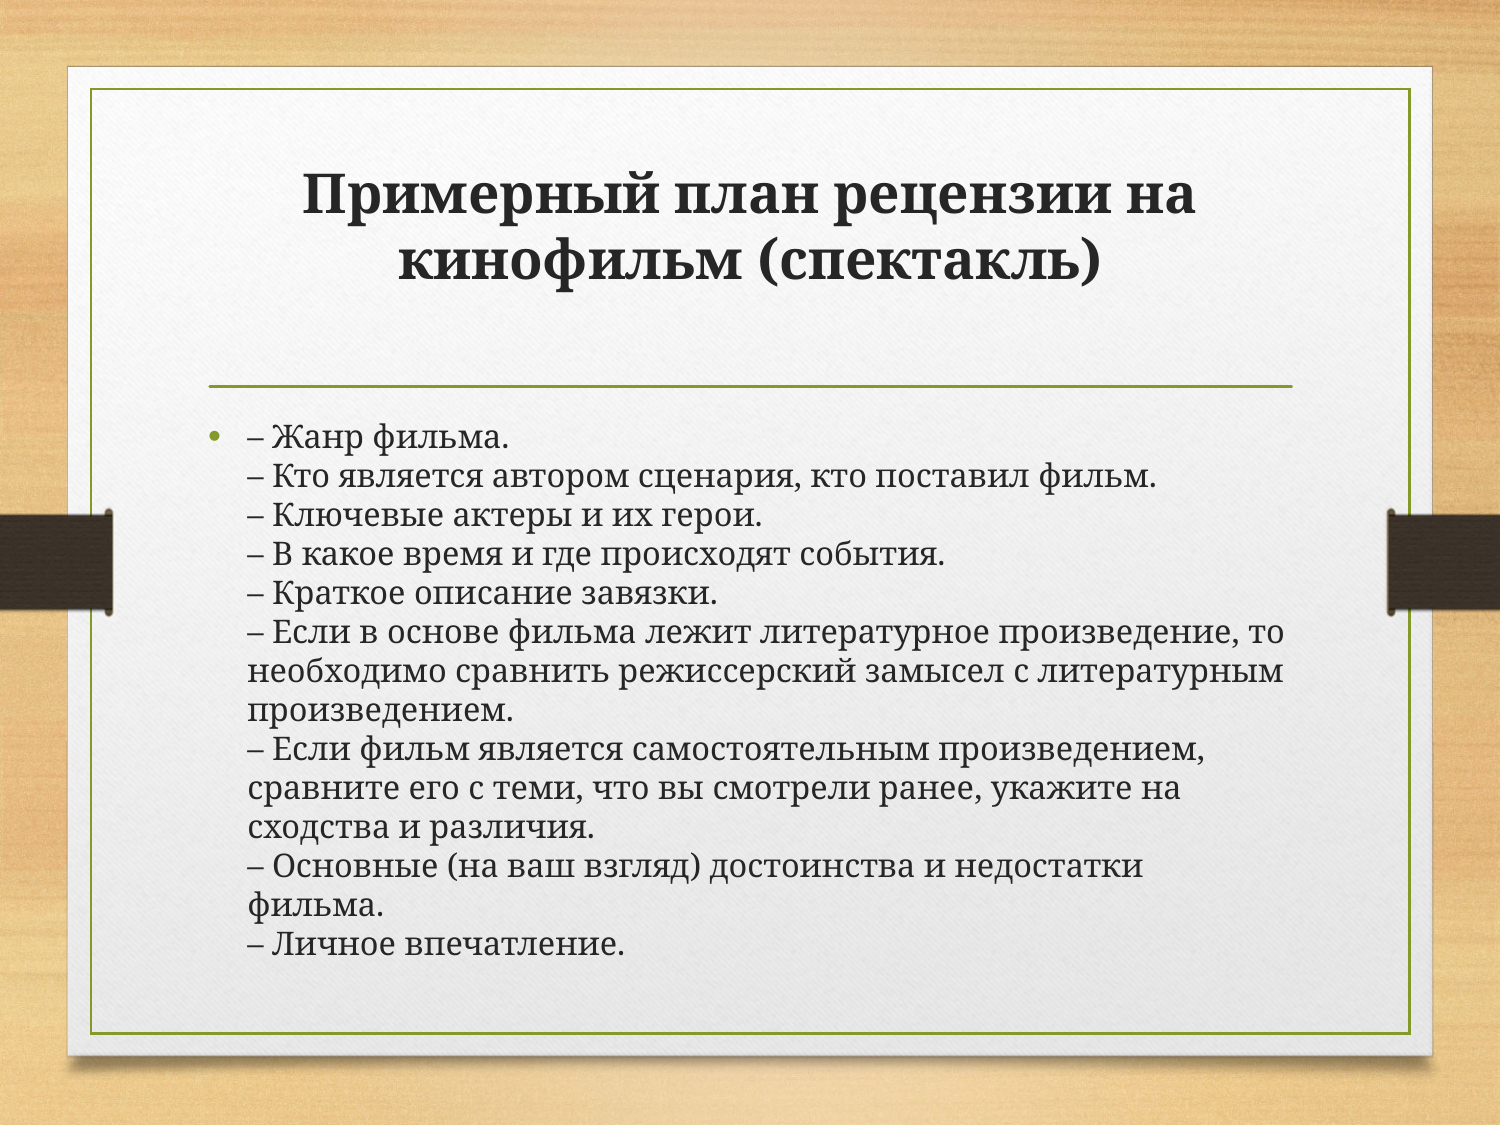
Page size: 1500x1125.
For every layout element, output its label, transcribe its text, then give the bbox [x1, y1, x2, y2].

picture [0, 0, 1500, 1125]
title Примерный план рецензии на кинофильм (спектакль) [193, 150, 1309, 365]
list – Жанр фильма. – Кто является автором сценария, кто поставил фильм. – Ключевые актеры и их герои. – В какое время и где происходят события. – Краткое описание завязки. – Если в основе фильма лежит литературное произведение, то необходимо сравнить режиссерский замысел с литературным произведением. – Если фильм является самостоятельным произведением, сравните его с теми, что вы смотрели ранее, укажите на сходства и различия. – Основные (на ваш взгляд) достоинства и недостатки фильма. – Личное впечатление. [193, 408, 1309, 974]
